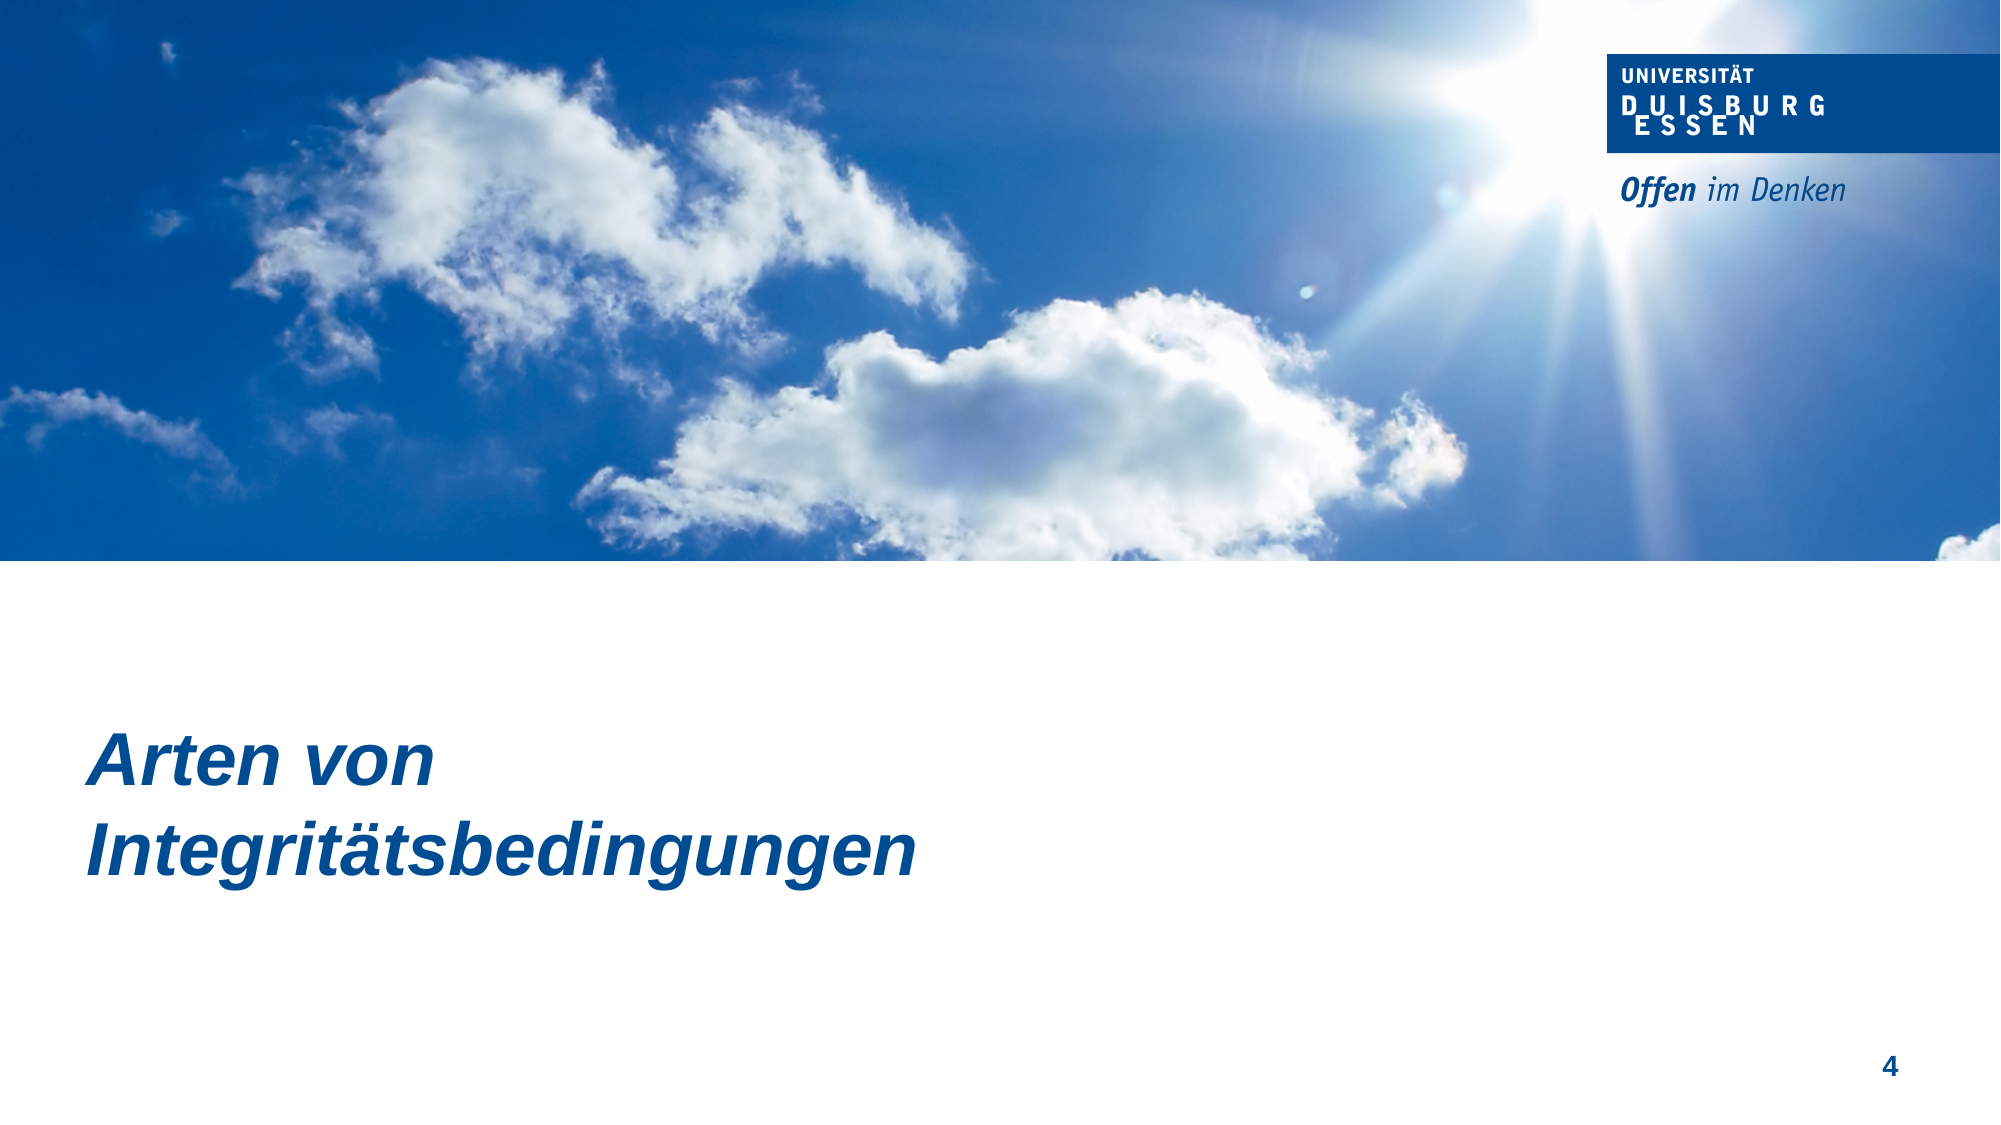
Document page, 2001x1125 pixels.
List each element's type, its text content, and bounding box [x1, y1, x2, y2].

picture [0, 0, 2000, 561]
slide_number 4 [1677, 1039, 1914, 1081]
list Arten von Integritätsbedingungen [86, 710, 1276, 789]
